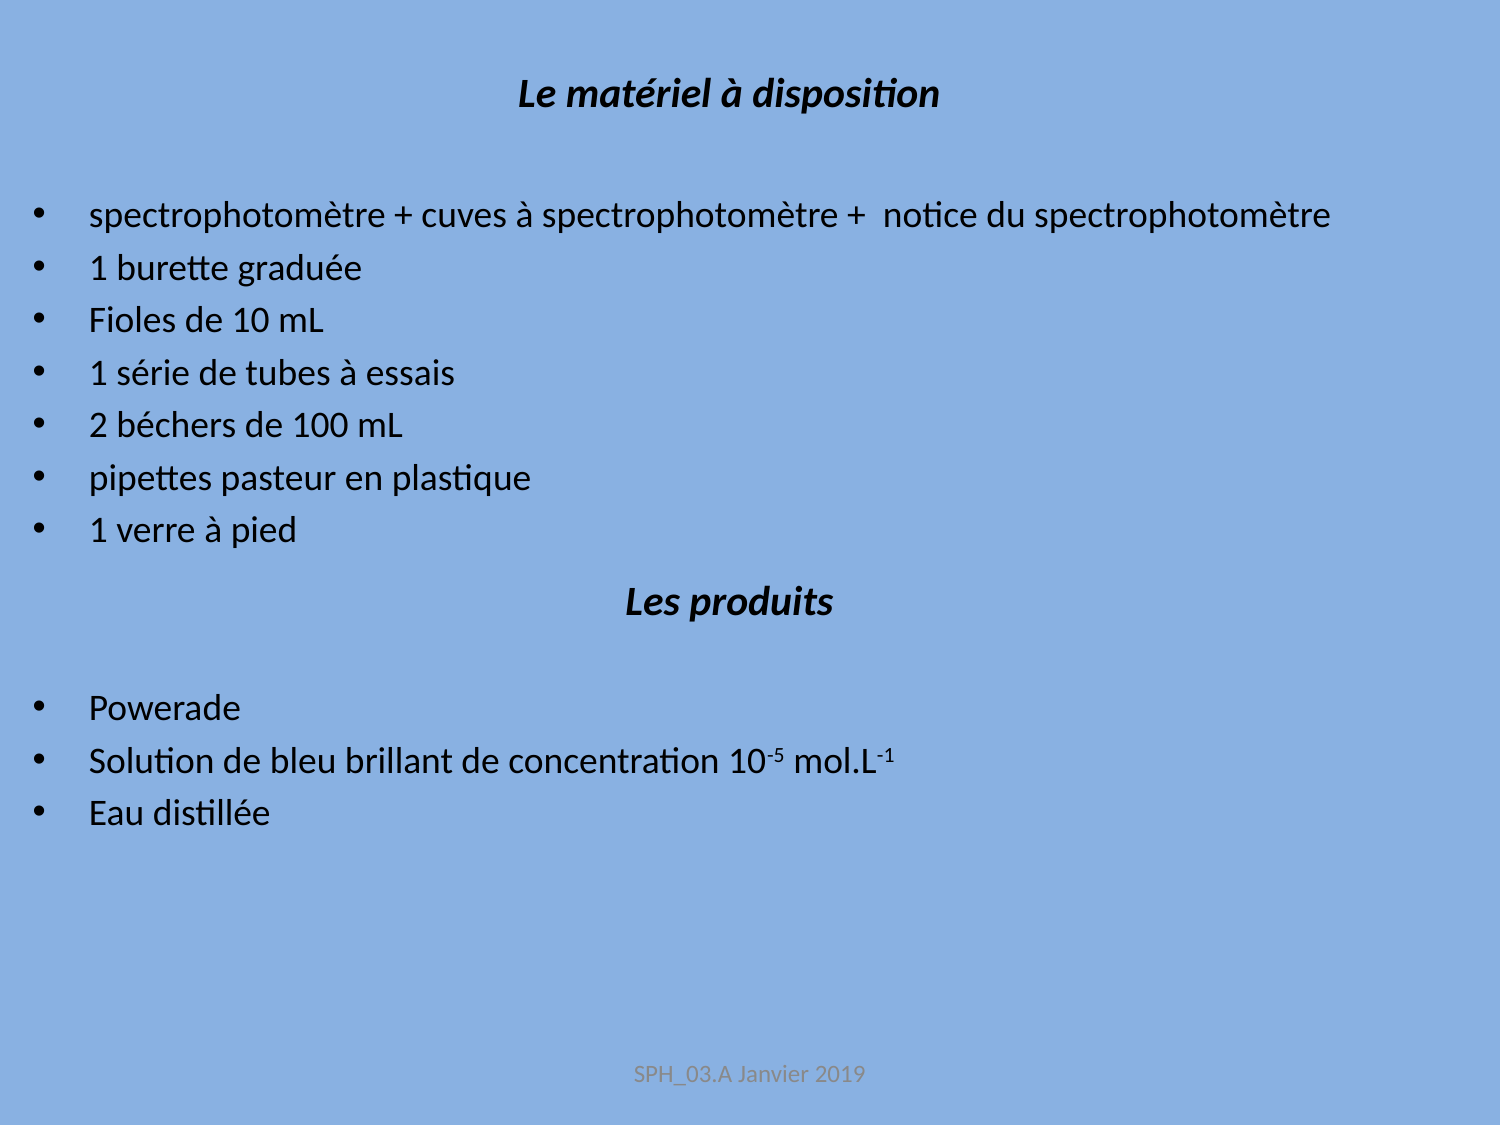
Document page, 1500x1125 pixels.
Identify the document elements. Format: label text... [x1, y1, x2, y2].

footer SPH_03.A Janvier 2019 [512, 1042, 988, 1103]
list Le matériel à disposition spectrophotomètre + cuves à spectrophotomètre + notice du spectrophotomètre 1 burette graduée Fioles de 10 mL 1 série de tubes à essais 2 béchers de 100 mL pipettes pasteur en plastique 1 verre à pied Les produits Powerade Solution de bleu brillant de concentration 10-5 mol.L-1 Eau distillée [17, 0, 1442, 1063]
